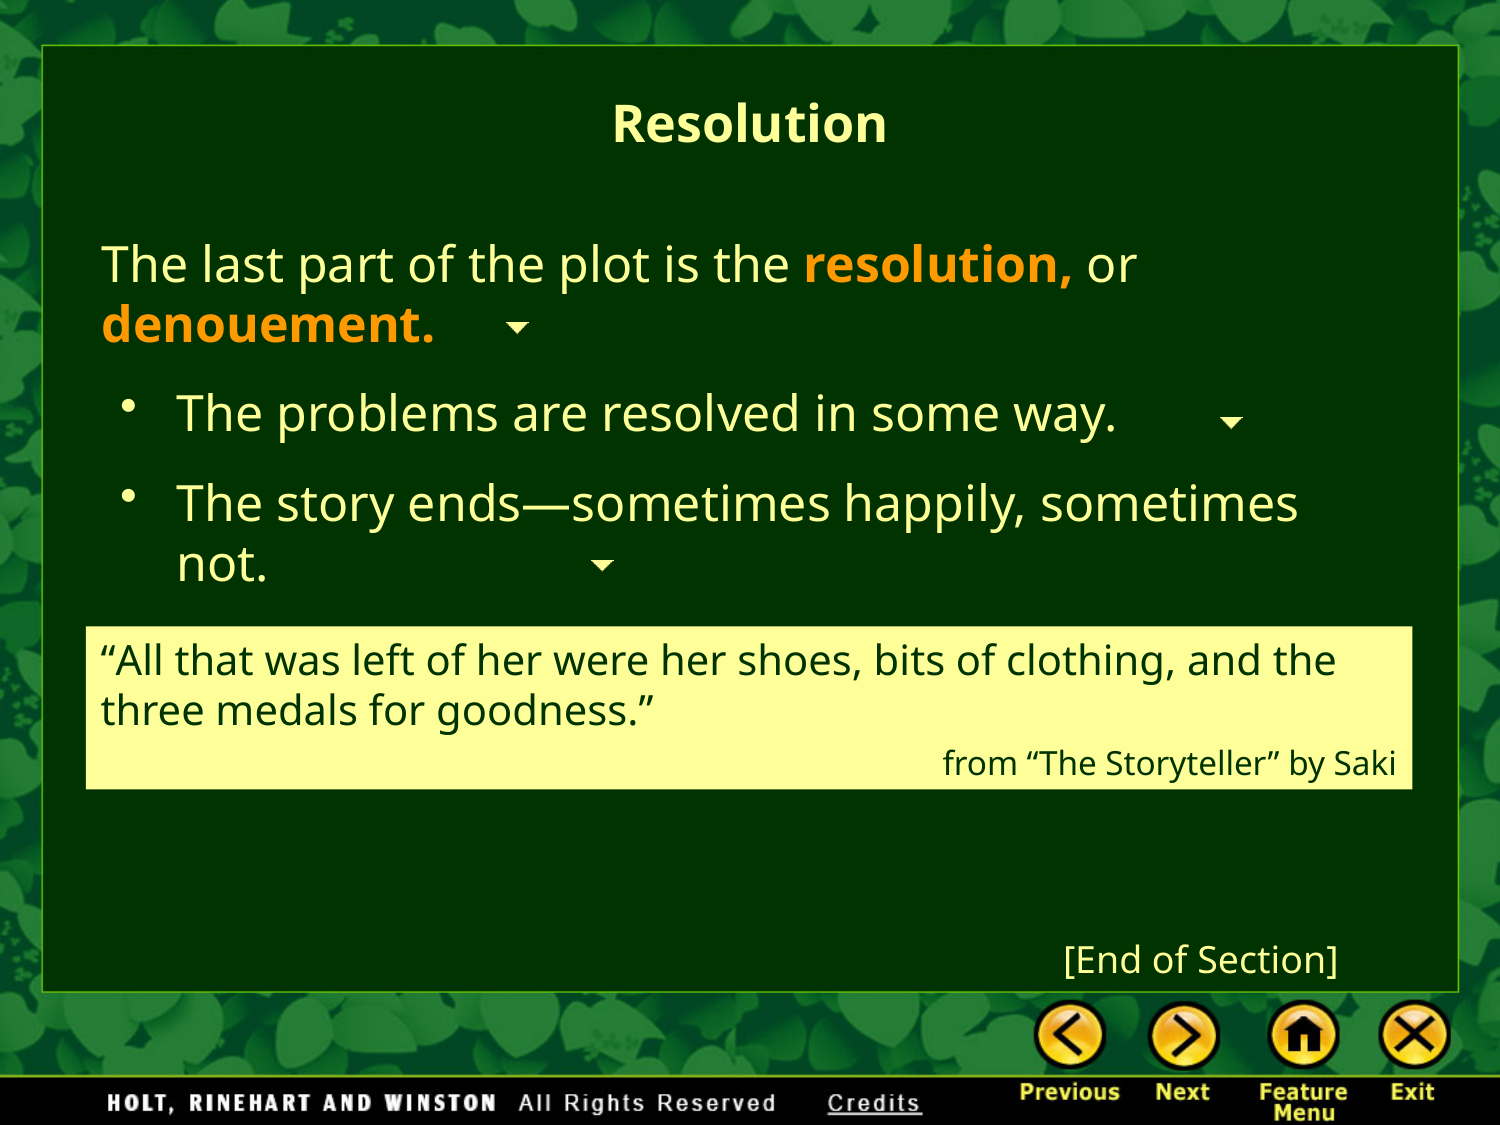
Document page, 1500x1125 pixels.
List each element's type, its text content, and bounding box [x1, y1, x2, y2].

text_box The story ends—sometimes happily, sometimes not. [86, 463, 1364, 599]
text_box [End of Section] [1048, 929, 1393, 989]
text_box The last part of the plot is the resolution, or denouement. [86, 224, 1412, 360]
text_box “All that was left of her were her shoes, bits of clothing, and the three medals for goodness.” from “The Storyteller” by Saki [85, 626, 1413, 790]
picture [0, 0, 1500, 1125]
text_box The problems are resolved in some way. [86, 373, 1364, 449]
title Resolution [87, 56, 1413, 188]
